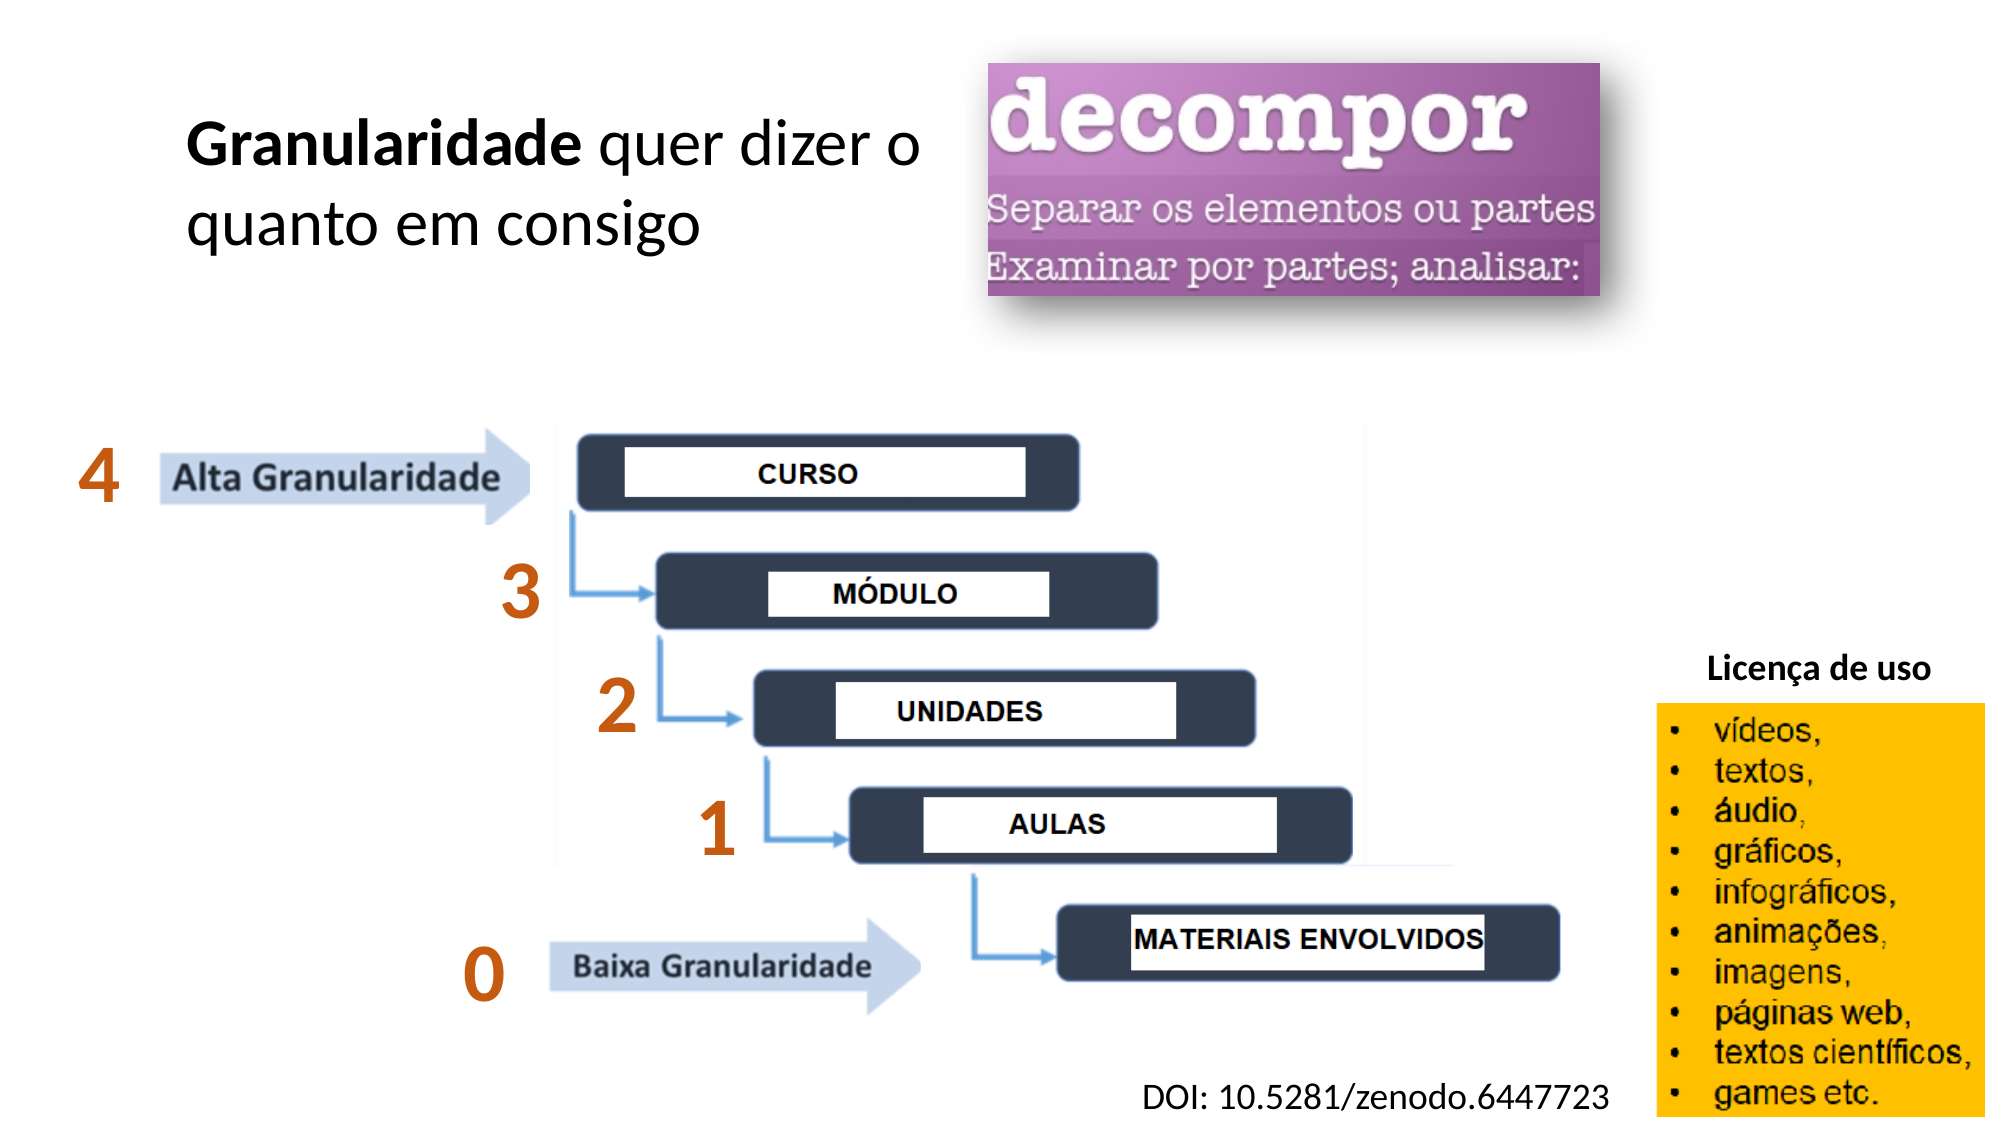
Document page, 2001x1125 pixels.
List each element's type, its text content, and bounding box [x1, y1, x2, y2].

picture [1654, 703, 1985, 1117]
text_box 3 [484, 527, 530, 643]
text_box Licença de uso [1564, 635, 2000, 696]
picture [137, 231, 1564, 1125]
picture [988, 63, 1600, 296]
text_box 0 [448, 911, 520, 1026]
text_box DOI: 10.5281/zenodo.6447723 [1127, 1064, 1750, 1125]
text_box Granularidade quer dizer o quanto em consigo [171, 91, 943, 266]
text_box 4 [63, 411, 136, 527]
